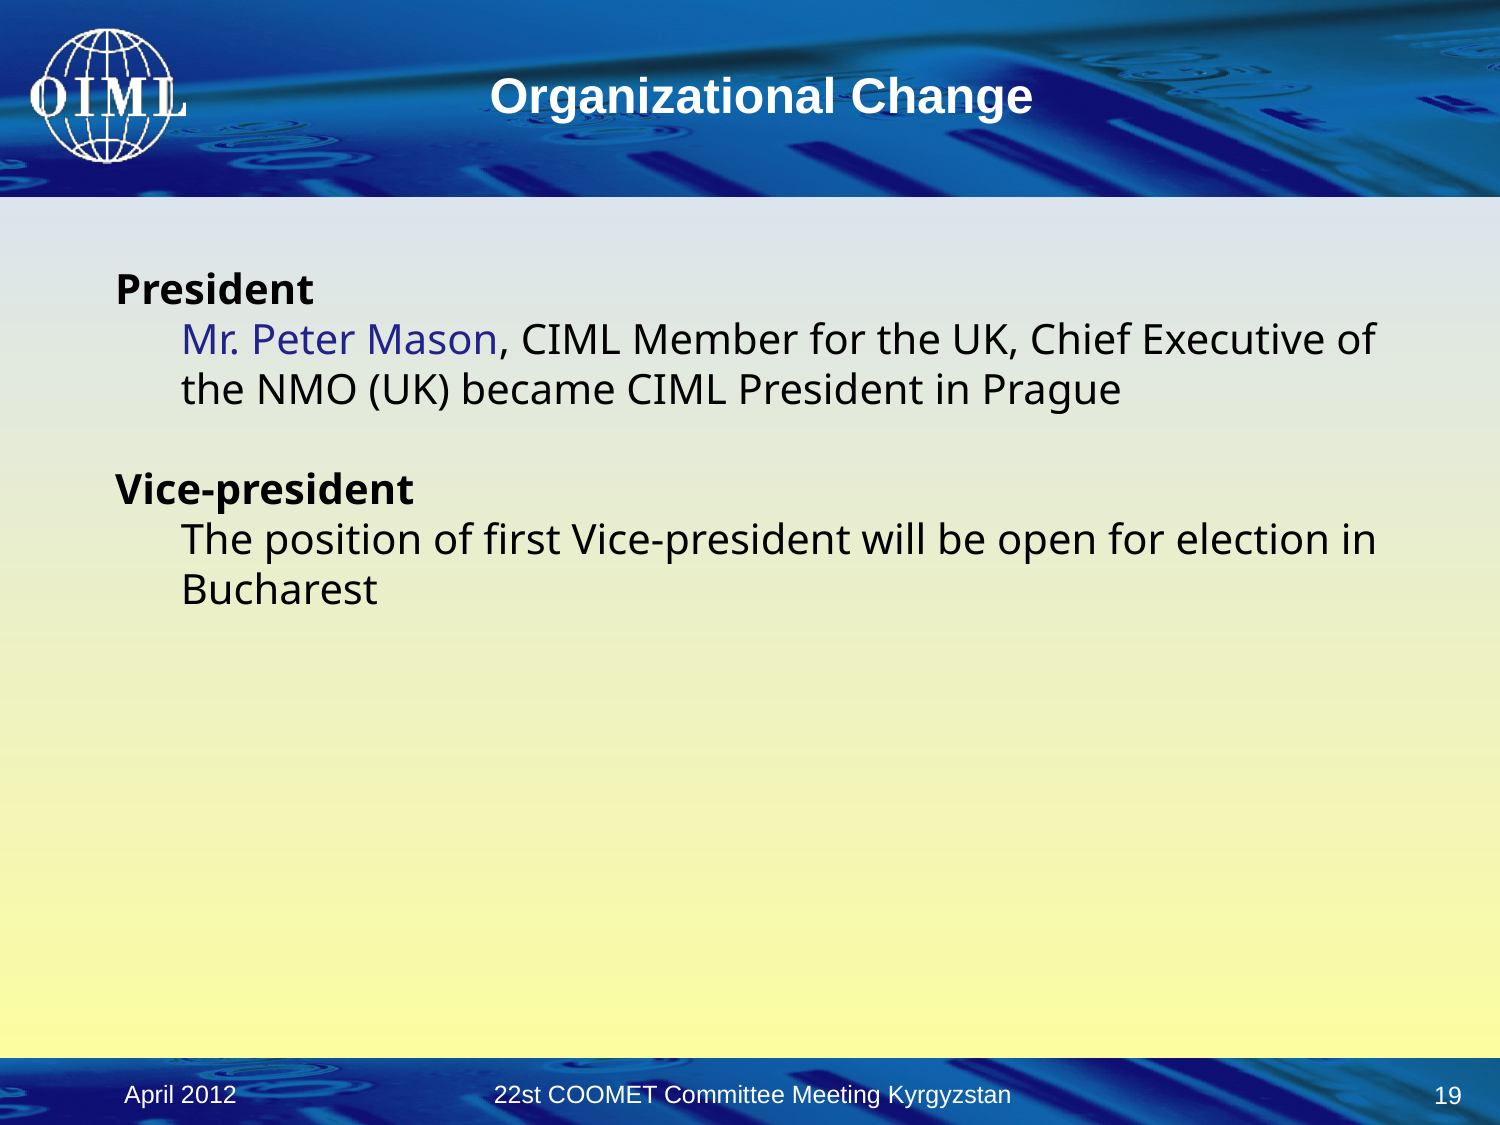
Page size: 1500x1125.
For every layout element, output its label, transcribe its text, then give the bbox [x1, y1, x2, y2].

footer 22st COOMET Committee Meeting Kyrgyzstan [369, 1071, 1137, 1117]
slide_number 19 [1181, 1071, 1478, 1117]
list President Mr. Peter Mason, CIML Member for the UK, Chief Executive of the NMO (UK) became CIML President in Prague Vice-president The position of first Vice-president will be open for election in Bucharest [100, 255, 1400, 1047]
picture [0, 1058, 1500, 1125]
picture [0, 0, 1500, 197]
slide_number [29, 1071, 325, 1117]
title Organizational Change [194, 0, 1329, 188]
